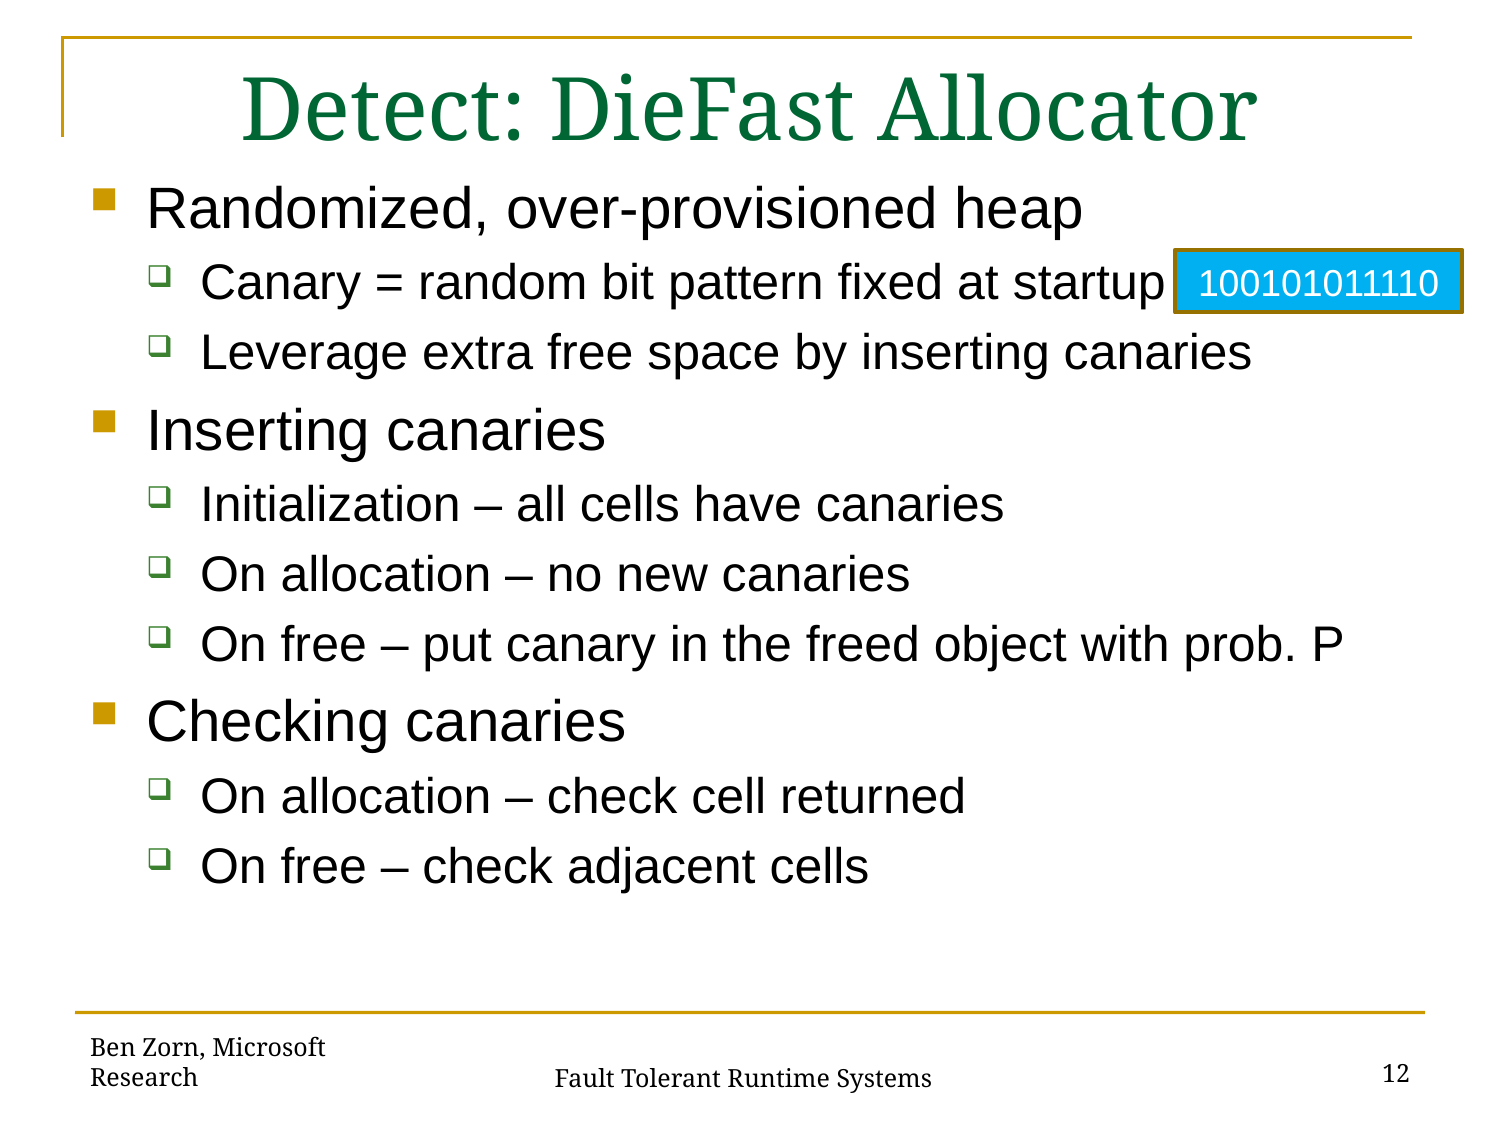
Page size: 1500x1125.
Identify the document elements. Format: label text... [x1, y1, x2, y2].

title Detect: DieFast Allocator [74, 45, 1426, 162]
slide_number 12 [1074, 1023, 1426, 1100]
list Randomized, over-provisioned heap Canary = random bit pattern fixed at startup Leverage extra free space by inserting canaries Inserting canaries Initialization – all cells have canaries On allocation – no new canaries On free – put canary in the freed object with prob. P Checking canaries On allocation – check cell returned On free – check adjacent cells [74, 162, 1426, 981]
footer Fault Tolerant Runtime Systems [449, 1024, 1038, 1101]
slide_number Ben Zorn, Microsoft Research [74, 1023, 426, 1100]
text_box 100101011110 [1173, 248, 1464, 314]
